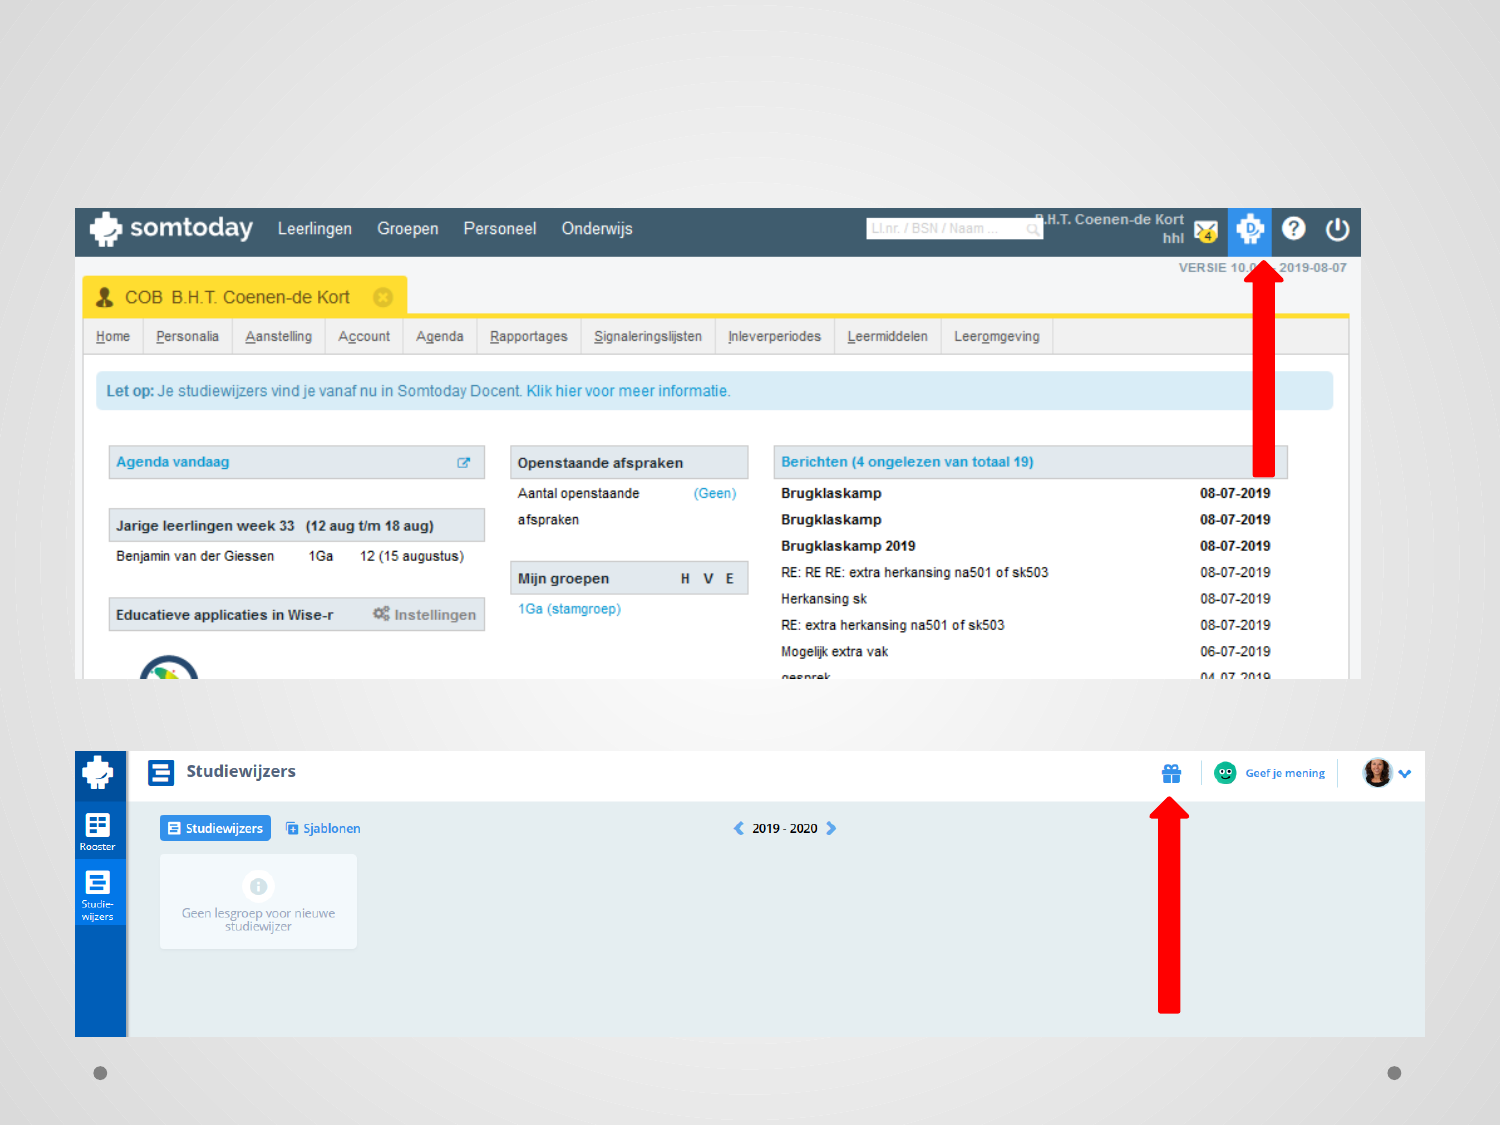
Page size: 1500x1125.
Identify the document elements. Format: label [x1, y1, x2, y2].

picture [74, 207, 1361, 679]
list [74, 751, 1426, 1037]
